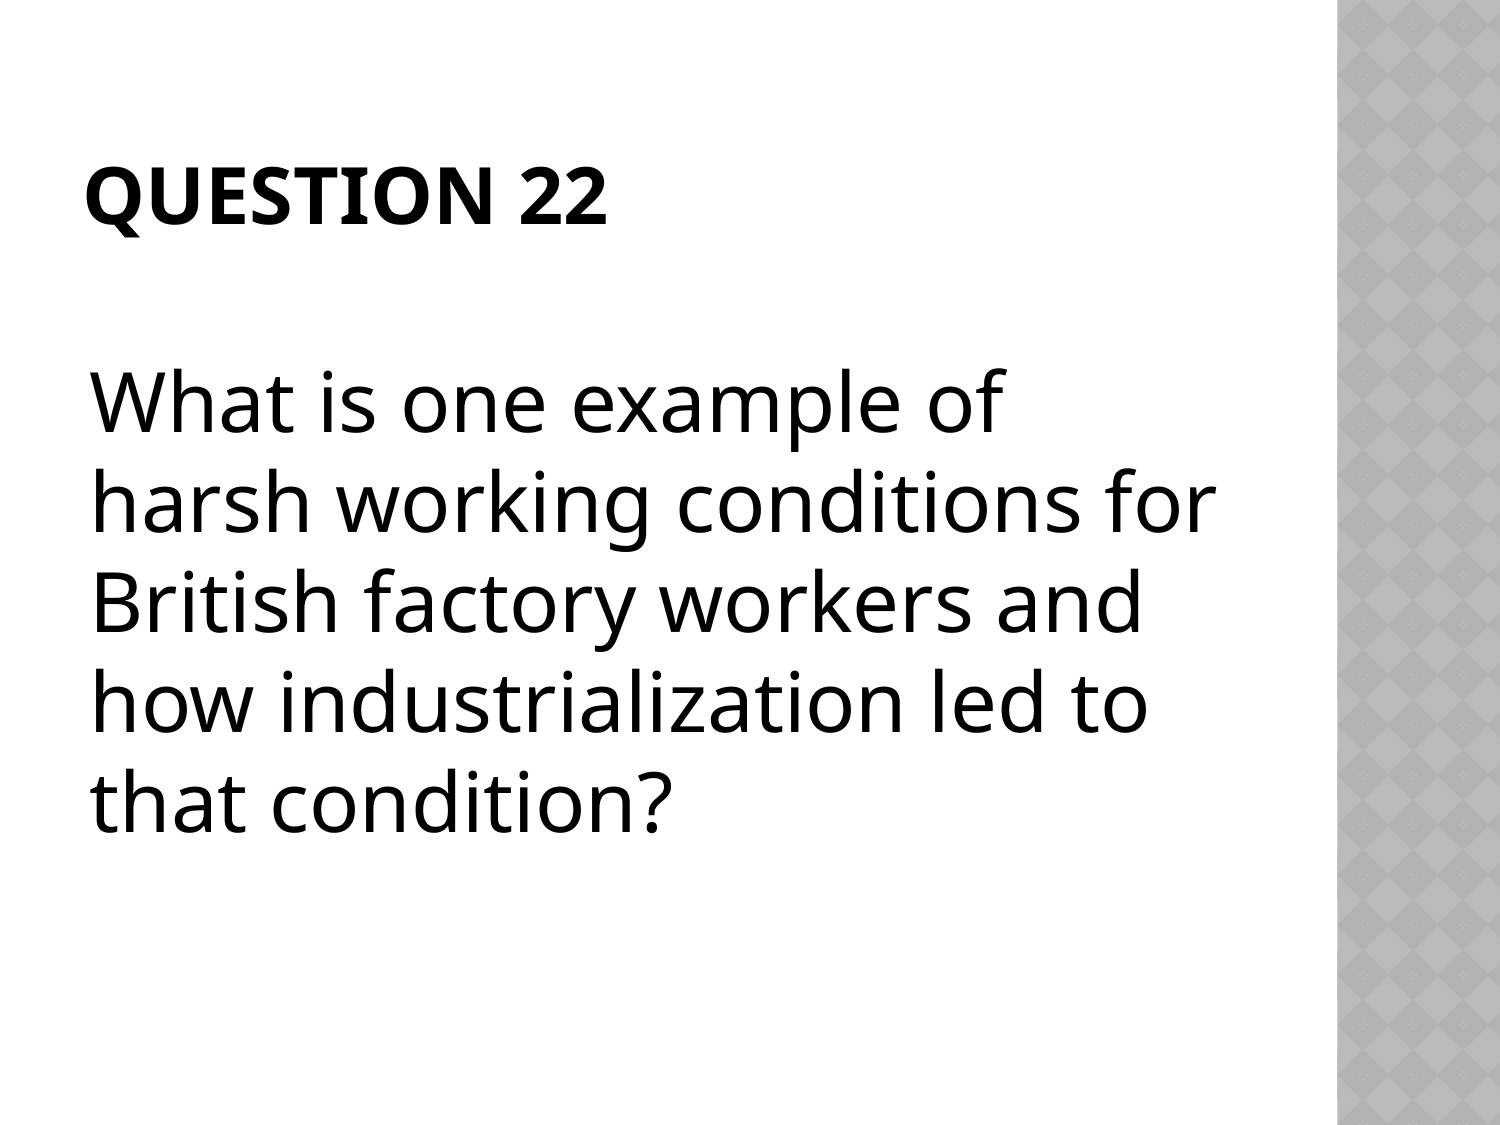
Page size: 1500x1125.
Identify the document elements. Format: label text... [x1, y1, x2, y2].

list What is one example of harsh working conditions for British factory workers and how industrialization led to that condition? [75, 264, 1263, 1059]
title Question 22 [75, 52, 1263, 240]
